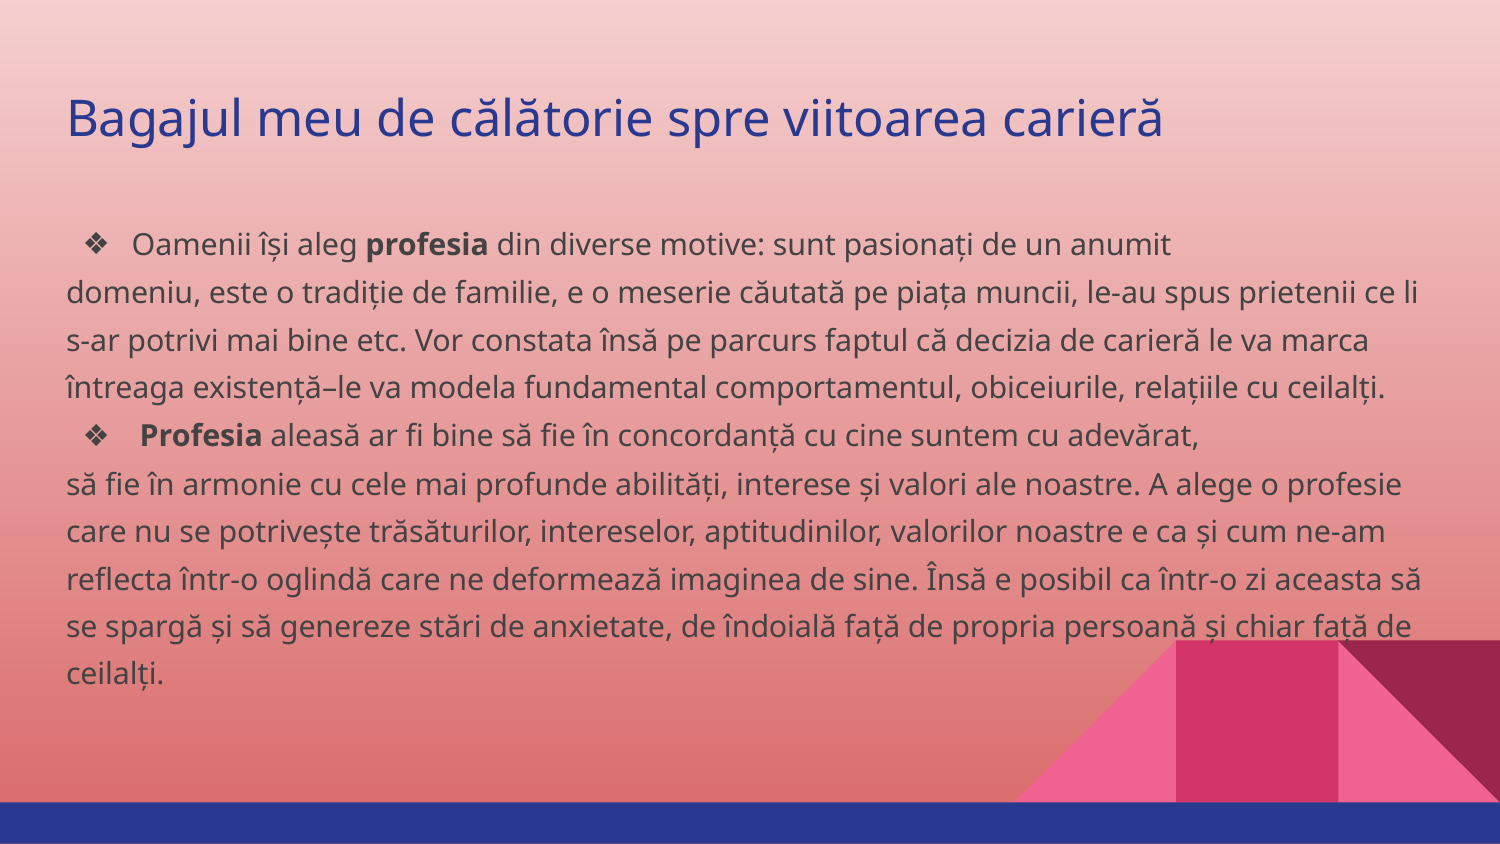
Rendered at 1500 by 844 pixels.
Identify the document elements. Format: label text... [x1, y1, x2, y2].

list Oamenii își aleg profesia din diverse motive: sunt pasionați de un anumit domeniu, este o tradiție de familie, e o meserie căutată pe piața muncii, le-au spus prietenii ce li s-ar potrivi mai bine etc. Vor constata însă pe parcurs faptul că decizia de carieră le va marca întreaga existență–le va modela fundamental comportamentul, obiceiurile, relațiile cu ceilalți. Profesia aleasă ar fi bine să fie în concordanță cu cine suntem cu adevărat, să fie în armonie cu cele mai profunde abilități, interese și valori ale noastre. A alege o profesie care nu se potriveşte trăsăturilor, intereselor, aptitudinilor, valorilor noastre e ca şi cum ne-am reflecta într-o oglindă care ne deformează imaginea de sine. Însă e posibil ca într-o zi aceasta să se spargă şi să genereze stări de anxietate, de îndoială faţă de propria persoană şi chiar faţă de ceilalţi. [51, 201, 1449, 750]
title Bagajul meu de călătorie spre viitoarea carieră [51, 67, 1449, 167]
